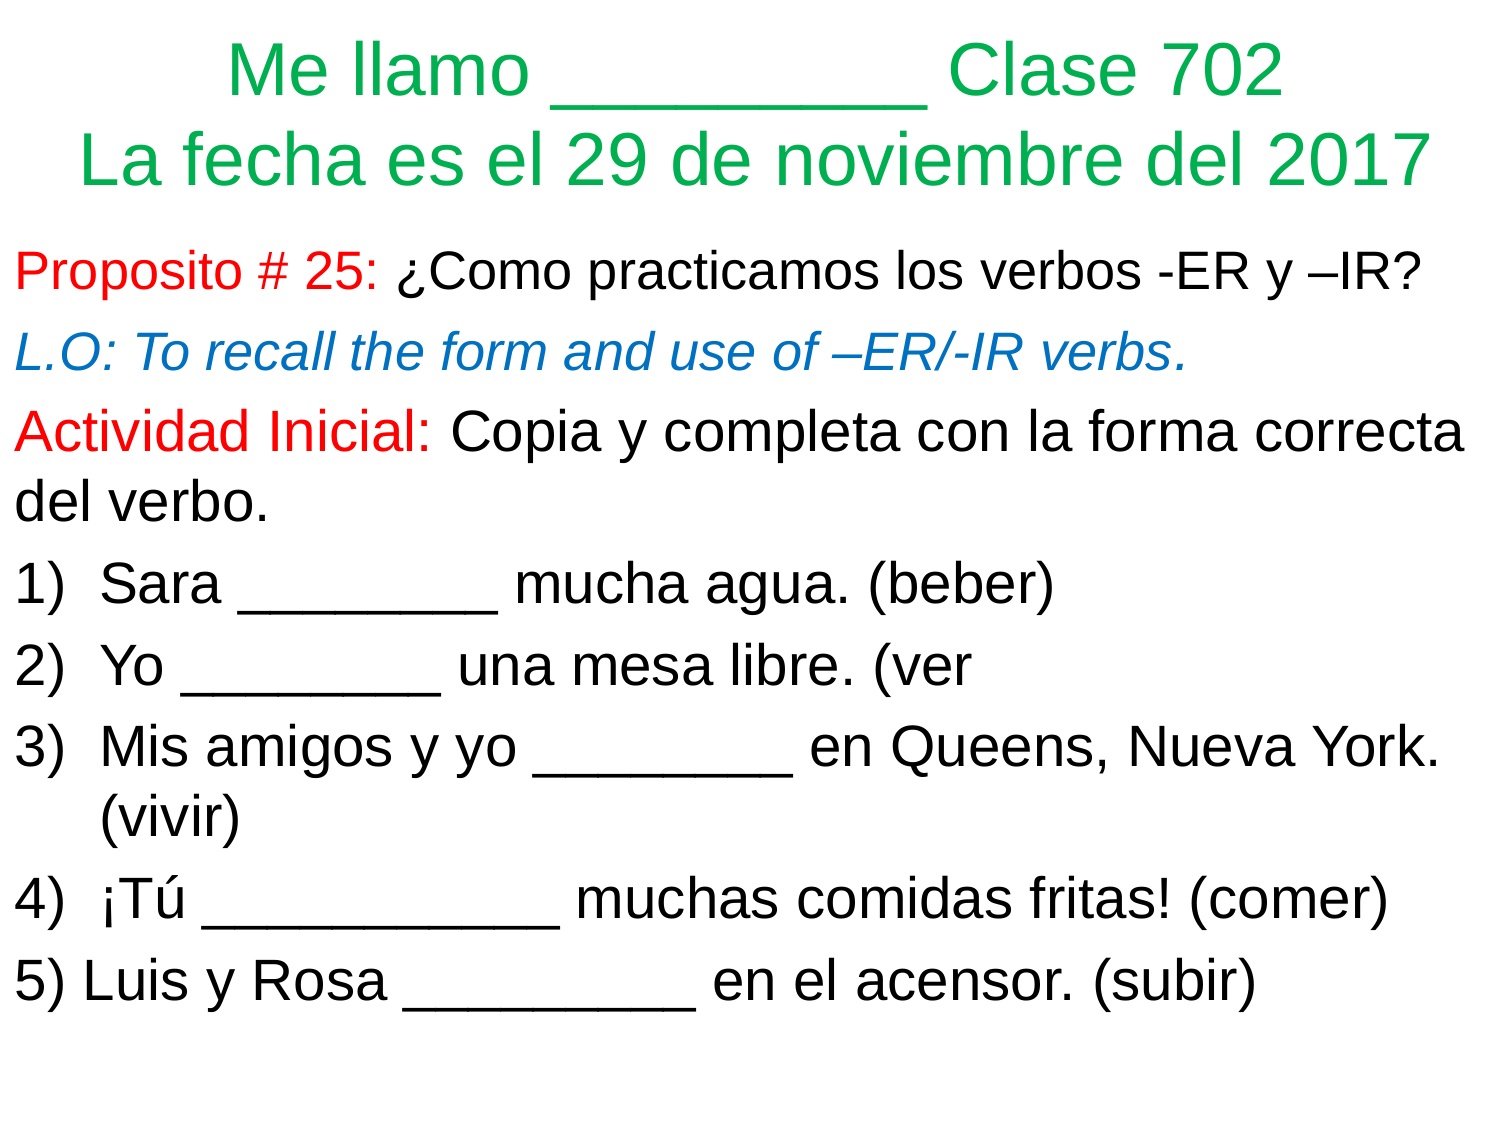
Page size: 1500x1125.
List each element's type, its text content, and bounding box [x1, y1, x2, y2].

text_box Me llamo _________ Clase 702 La fecha es el 29 de noviembre del 2017 [49, 12, 1463, 200]
text_box Proposito # 25: ¿Como practicamos los verbos -ER y –IR? L.O: To recall the form and use of –ER/-IR verbs. Actividad Inicial: Copia y completa con la forma correcta del verbo. Sara ________ mucha agua. (beber) Yo ________ una mesa libre. (ver Mis amigos y yo ________ en Queens, Nueva York. (vivir) ¡Tú ___________ muchas comidas fritas! (comer) 5) Luis y Rosa _________ en el acensor. (subir) [0, 227, 1499, 1125]
